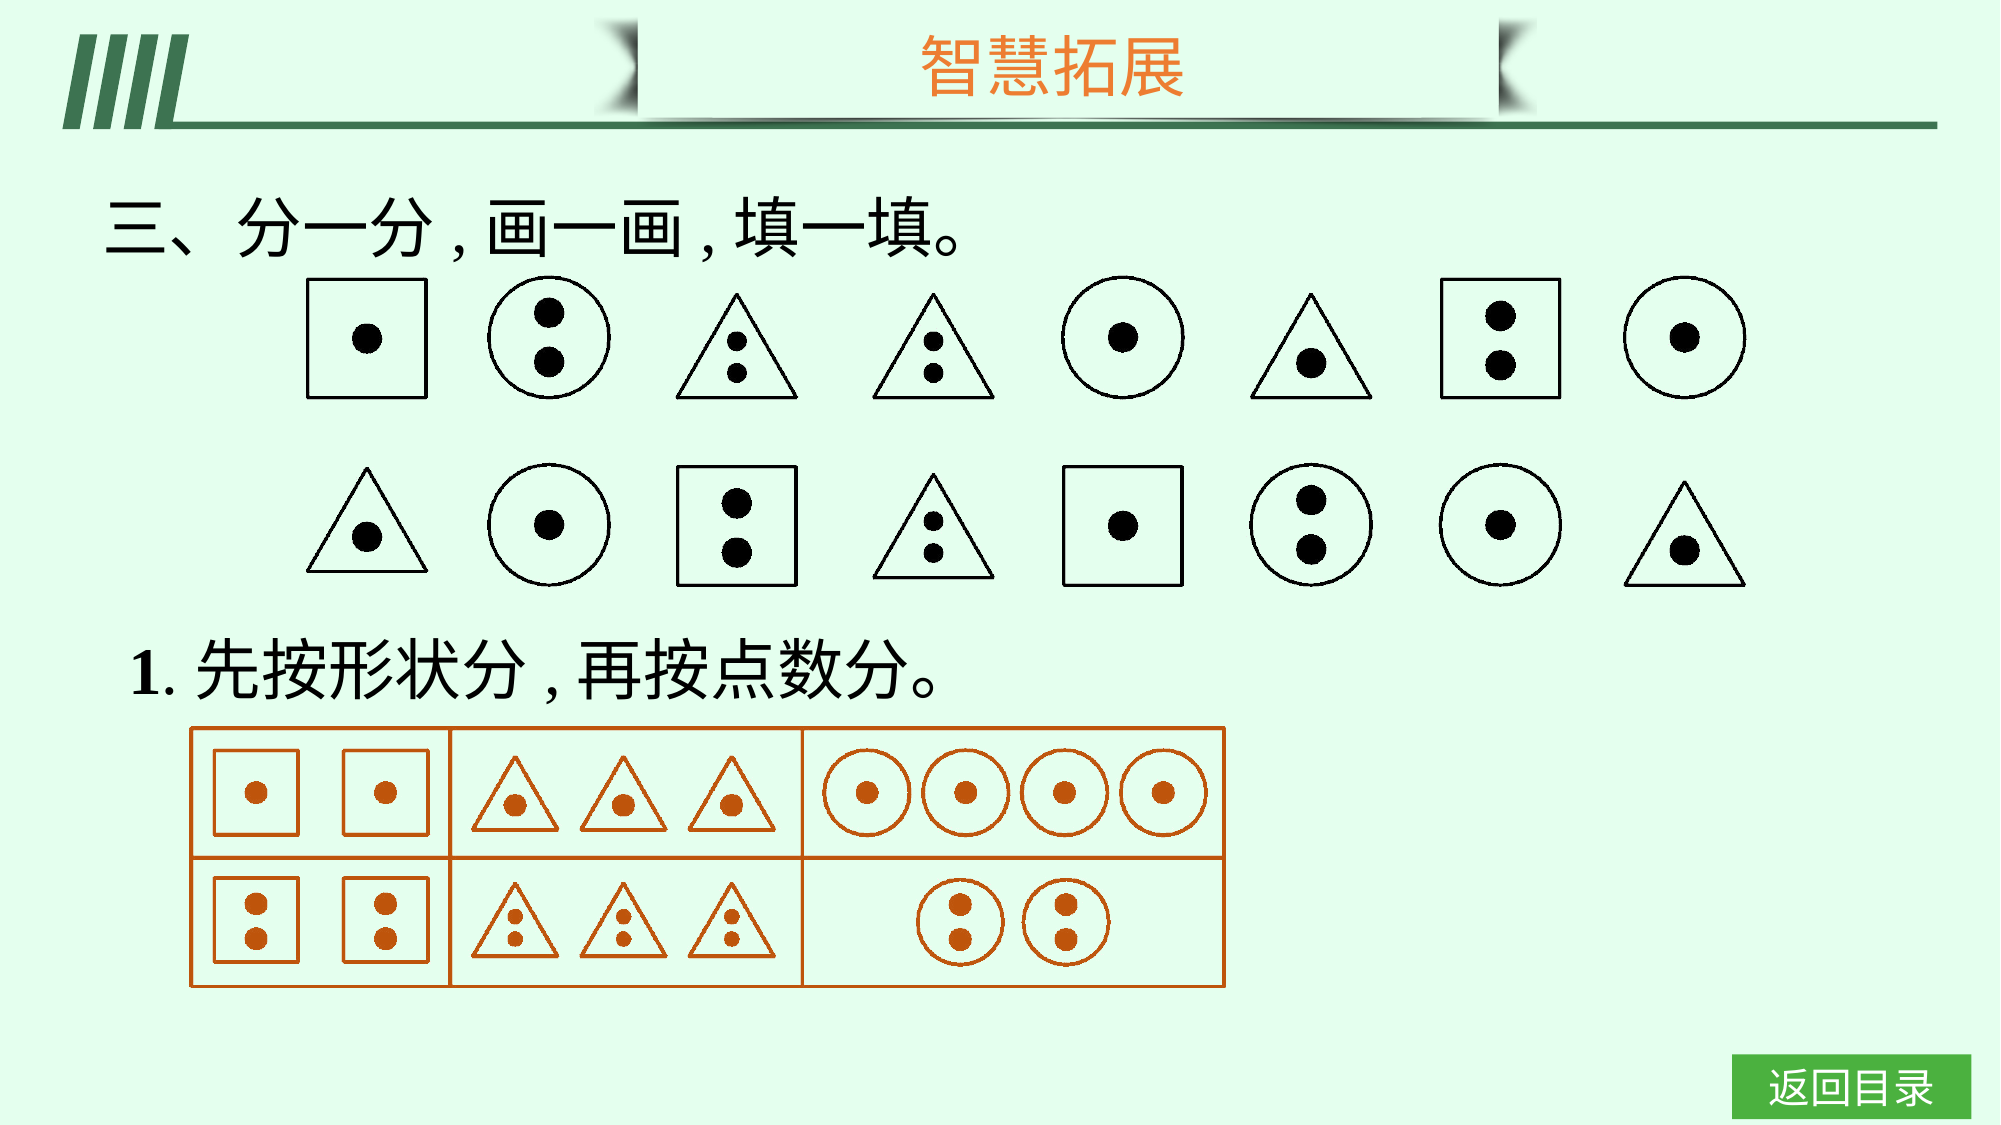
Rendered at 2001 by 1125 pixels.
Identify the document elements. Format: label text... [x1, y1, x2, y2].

picture [189, 721, 1230, 988]
picture [305, 274, 1750, 591]
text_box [594, 16, 1537, 127]
text_box 三、分一分,画一画,填一填。 [87, 162, 1031, 273]
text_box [62, 34, 1938, 130]
text_box 1.先按形状分,再按点数分。 [113, 604, 1887, 716]
